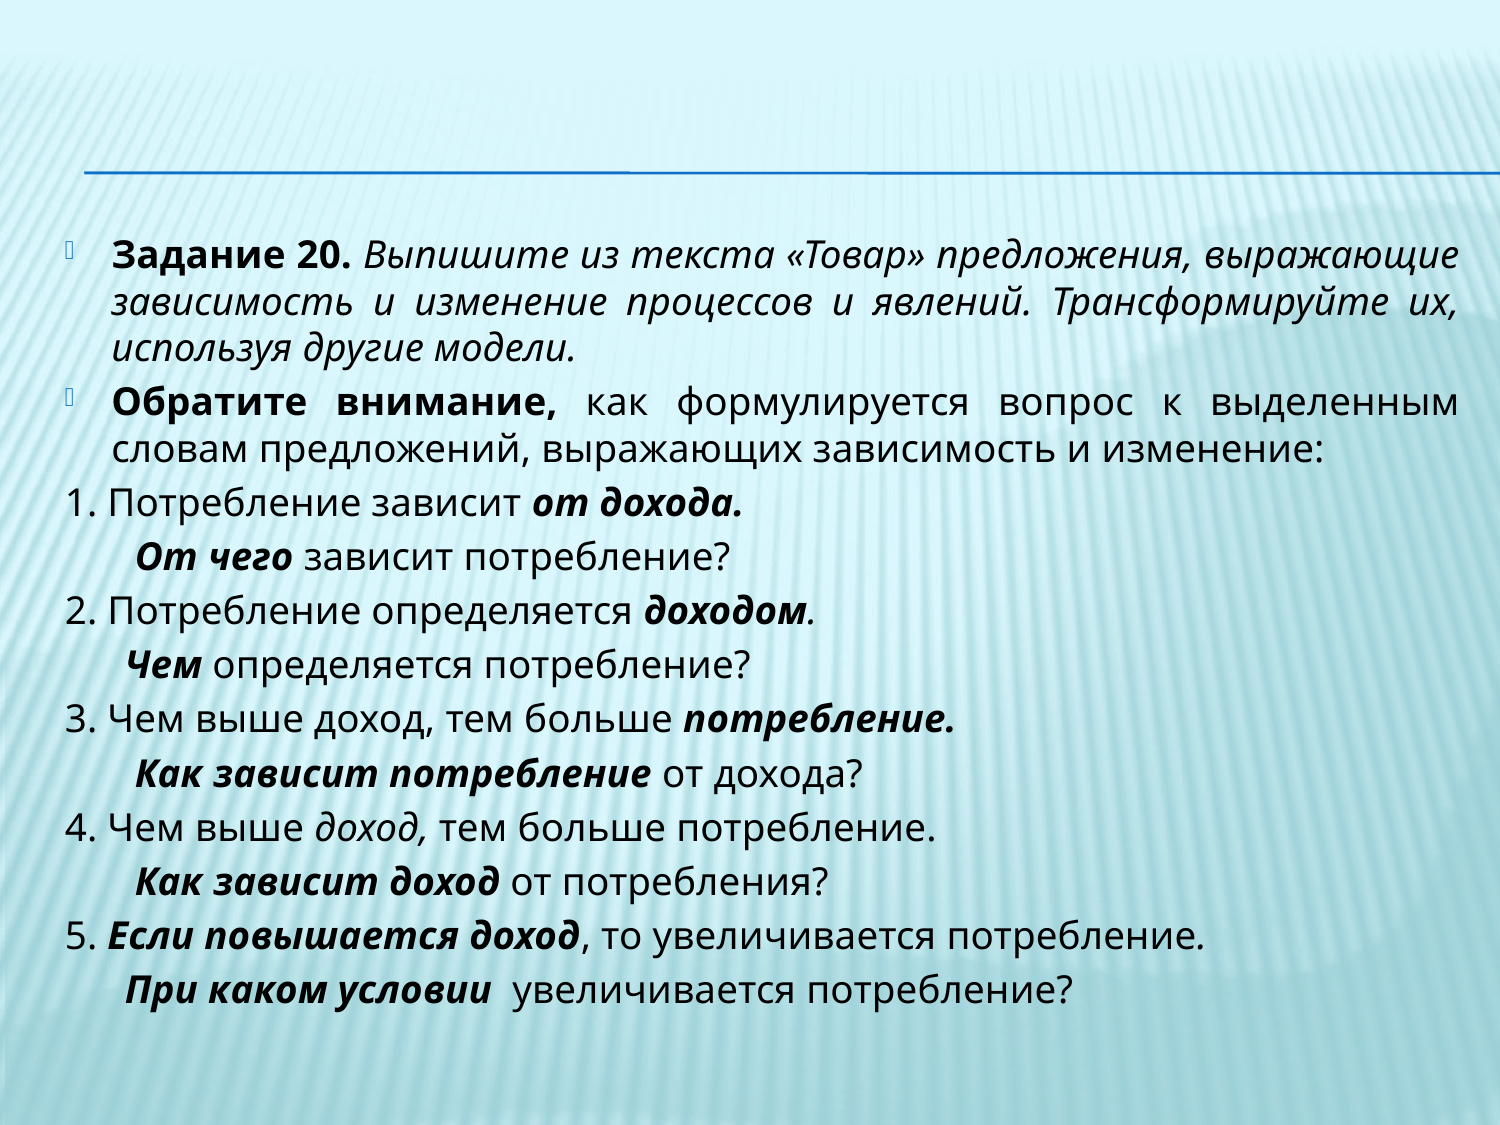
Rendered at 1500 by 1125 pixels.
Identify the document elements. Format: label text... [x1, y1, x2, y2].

list Задание 20. Выпишите из текста «Товар» предложения, выражающие зависимость и изменение процессов и явлений. Трансформируйте их, используя другие модели. Обратите внимание, как формулируется вопрос к выделенным словам предложений, выражающих зависимость и изменение: 1. Потребление зависит от дохода. От чего зависит потребление? 2. Потребление определяется доходом. Чем определяется потребление? 3. Чем выше доход, тем больше потребление. Как зависит потребление от дохода? 4. Чем выше доход, тем больше потребление. Как зависит доход от потребления? 5. Если повышается доход, то увеличивается потребление. При каком условии увеличивается потребление? [50, 222, 1475, 1032]
